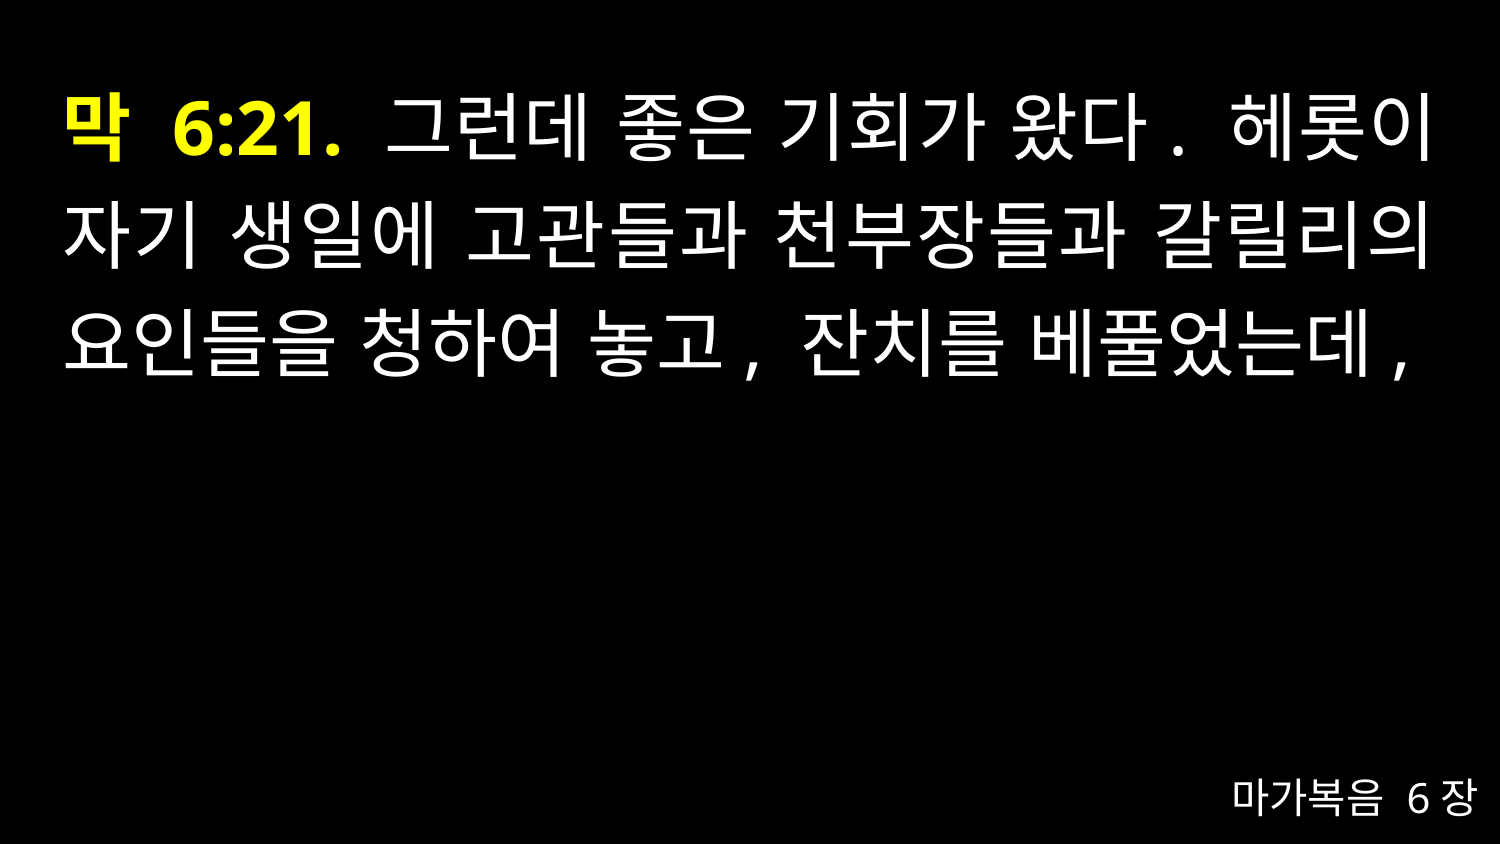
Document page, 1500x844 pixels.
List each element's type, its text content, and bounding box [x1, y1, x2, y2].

title 막 6:21. 그런데 좋은 기회가 왔다. 헤롯이 자기 생일에 고관들과 천부장들과 갈릴리의 요인들을 청하여 놓고, 잔치를 베풀었는데, [0, 0, 1500, 844]
subtitle 마가복음 6장 [916, 770, 1500, 844]
